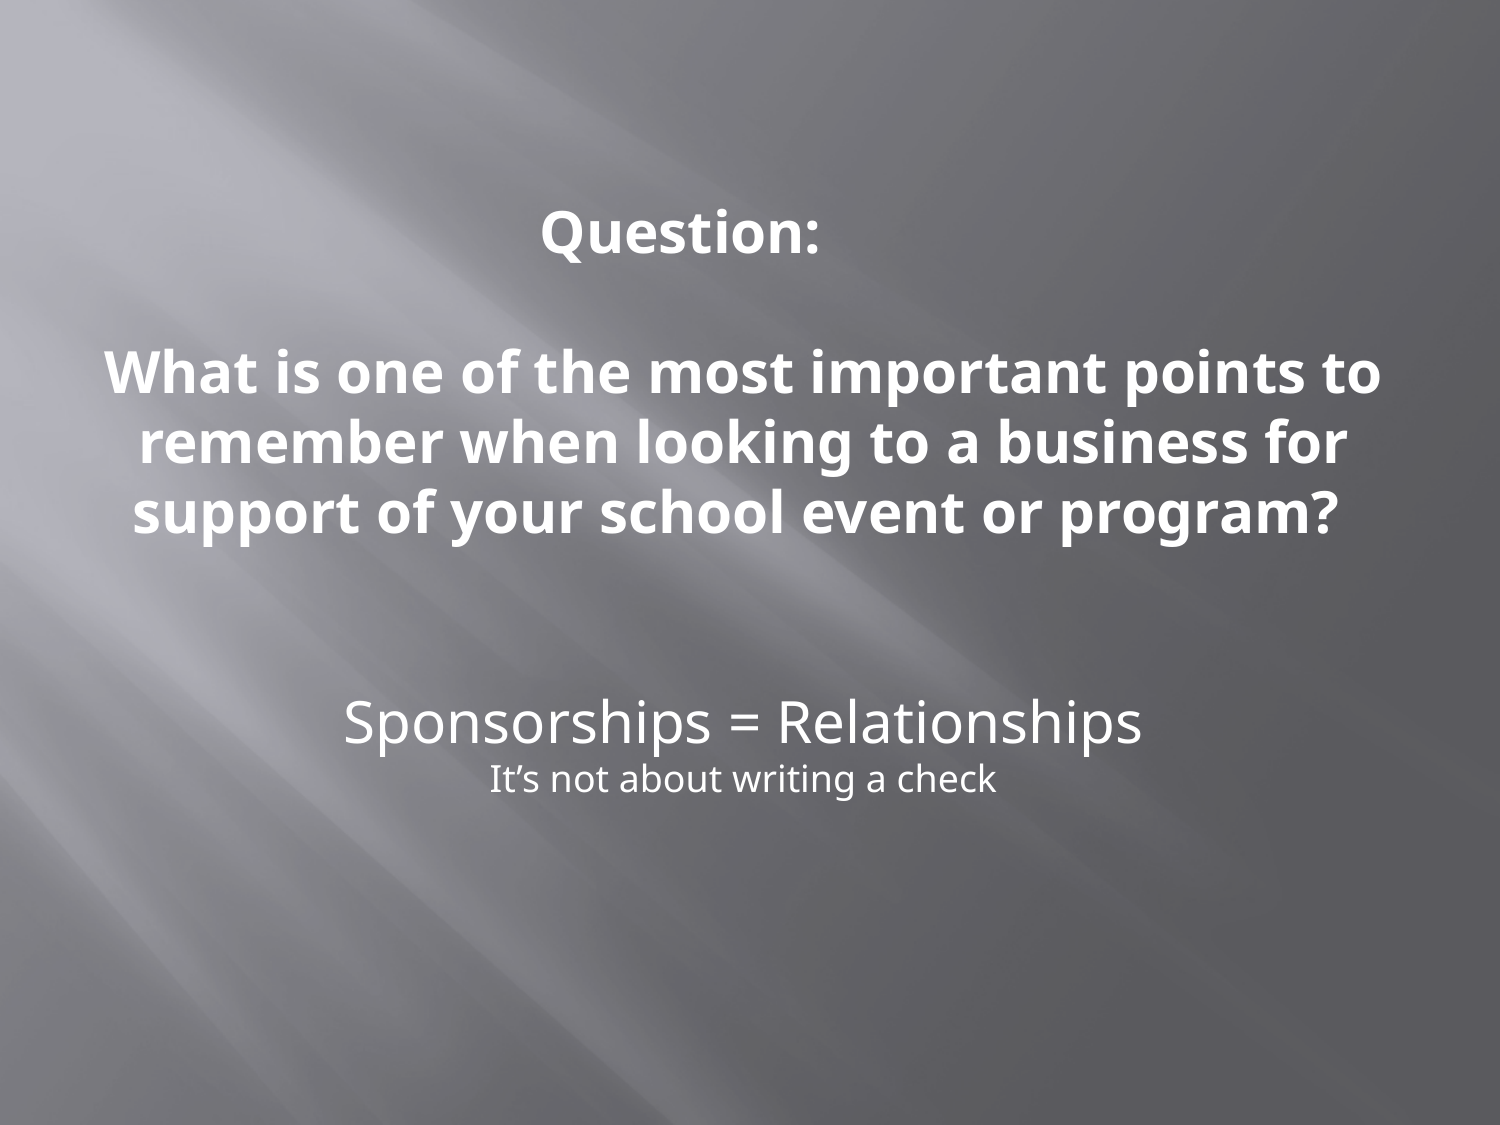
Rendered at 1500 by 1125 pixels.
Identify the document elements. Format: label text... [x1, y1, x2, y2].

text_box Question: What is one of the most important points to remember when looking to a business for support of your school event or program? Sponsorships = Relationships It’s not about writing a check [74, 187, 1413, 1017]
